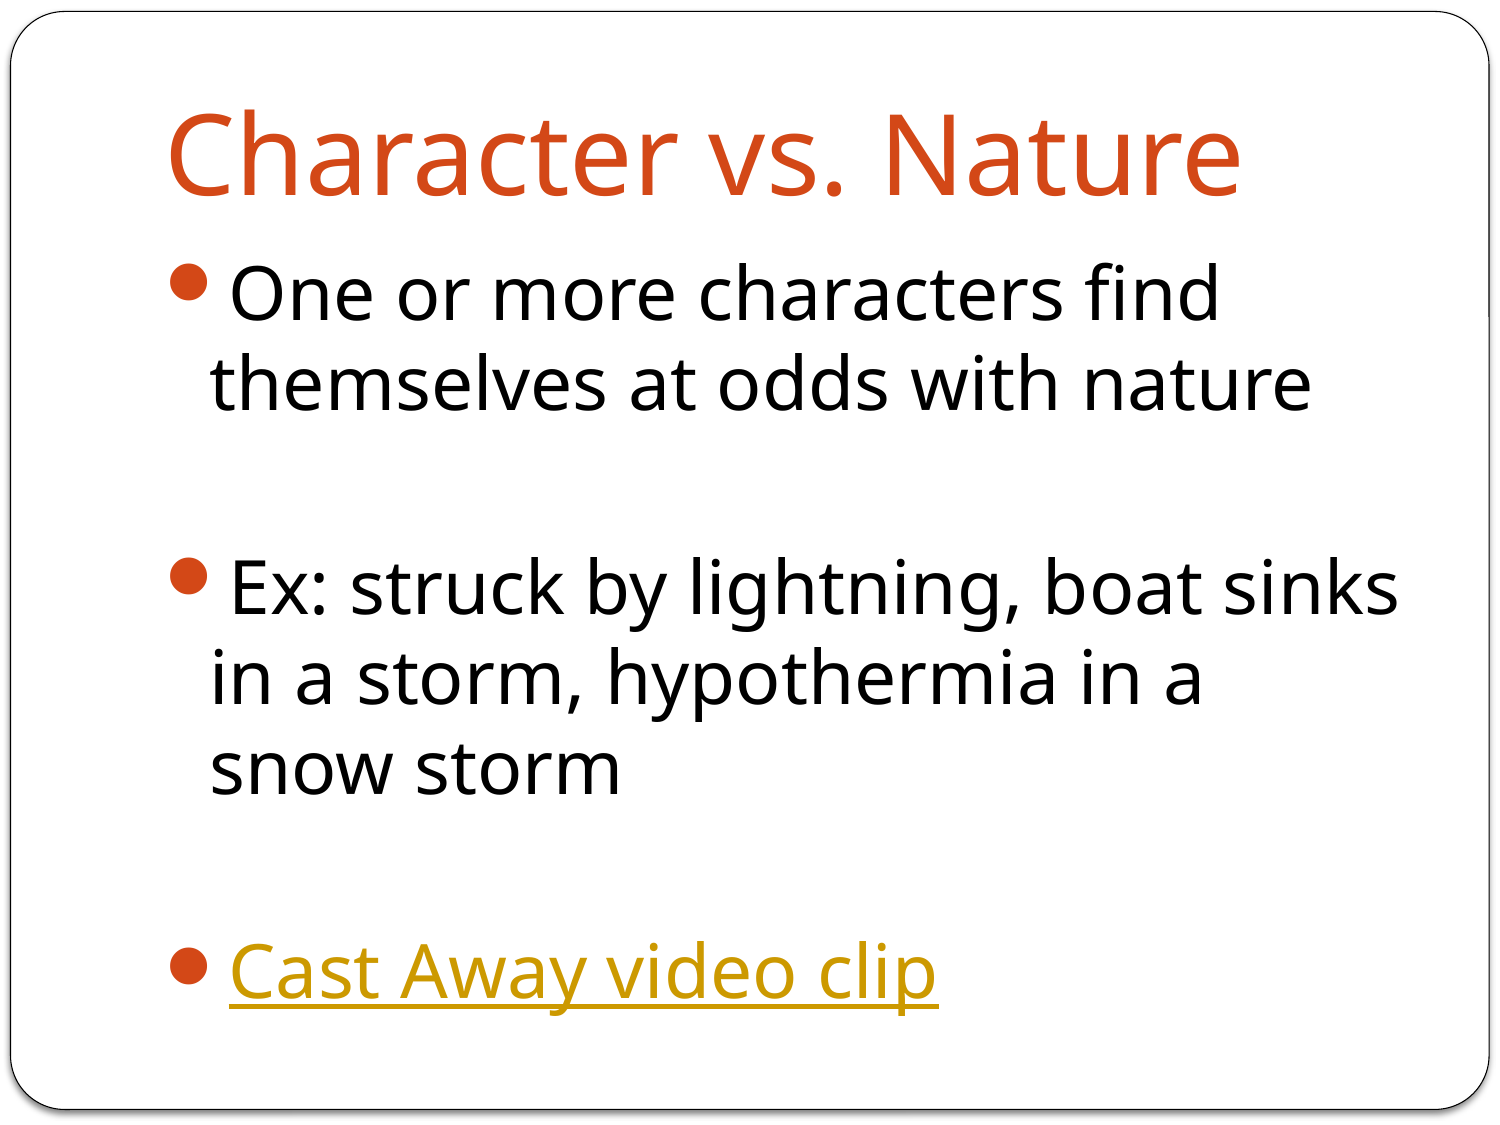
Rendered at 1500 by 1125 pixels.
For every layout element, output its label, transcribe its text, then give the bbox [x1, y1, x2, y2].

title Character vs. Nature [150, 45, 1425, 233]
list One or more characters find themselves at odds with nature Ex: struck by lightning, boat sinks in a storm, hypothermia in a snow storm Cast Away video clip [150, 237, 1425, 988]
